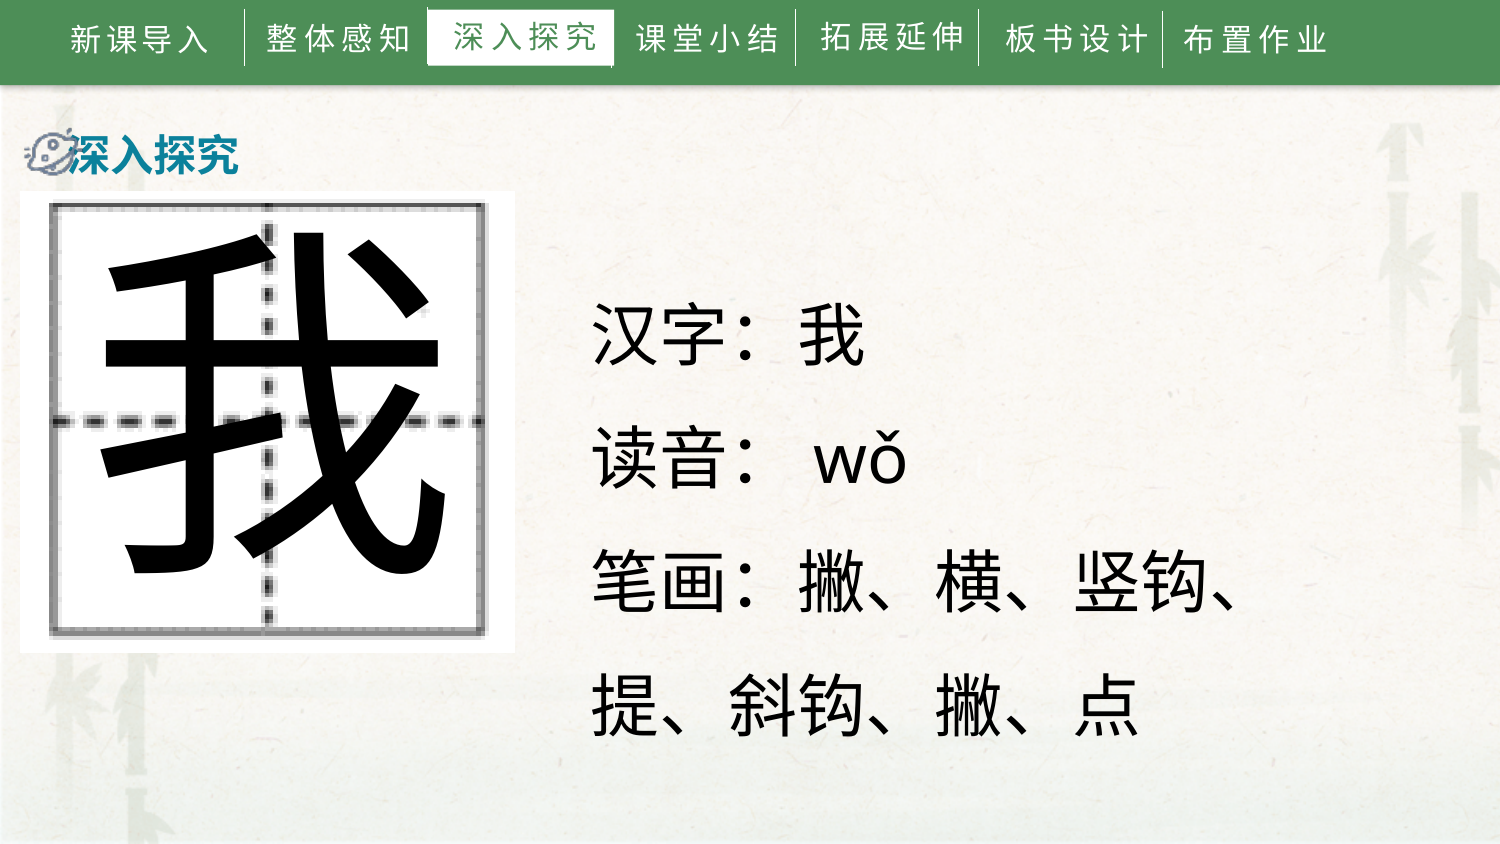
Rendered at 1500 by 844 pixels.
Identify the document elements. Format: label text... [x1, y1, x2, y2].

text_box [0, 0, 1500, 86]
text_box 我 [74, 164, 199, 191]
text_box 深入探究 [86, 122, 1315, 187]
text_box 汉字：我 读音：wǒ 笔画：撇、横、竖钩、提、斜钩、撇、点 [579, 244, 1315, 751]
picture [0, 86, 1500, 844]
